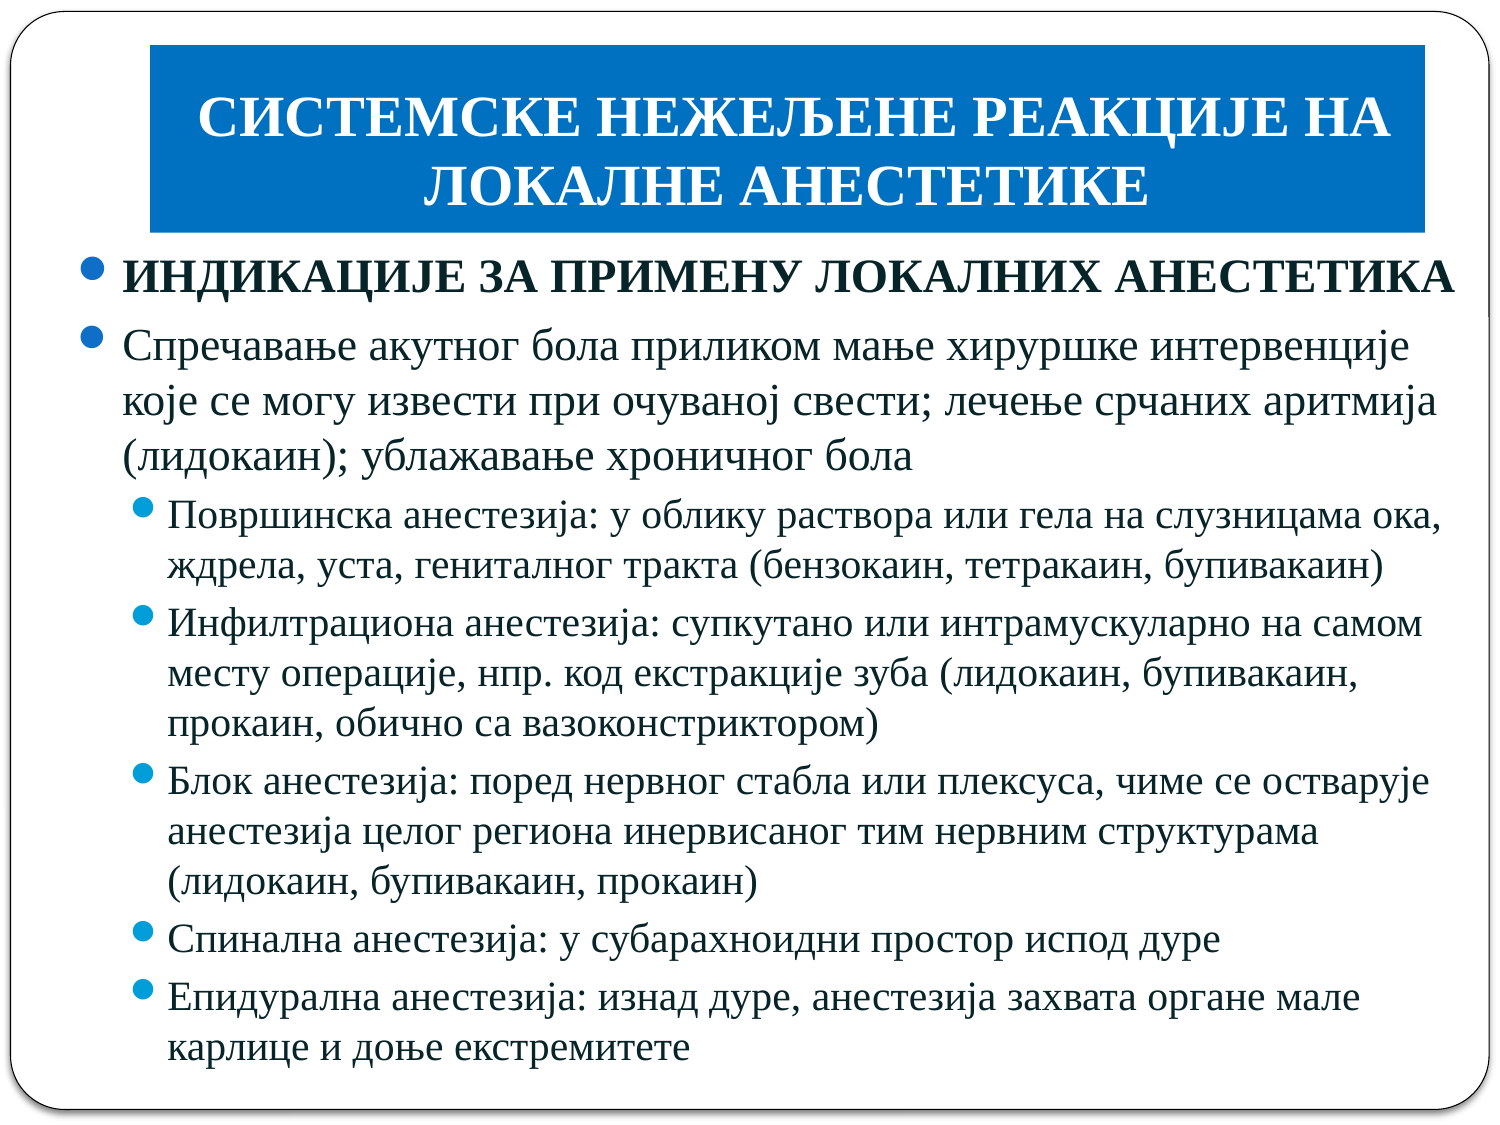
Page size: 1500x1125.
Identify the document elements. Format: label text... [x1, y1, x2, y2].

title СИСТЕМСКЕ НЕЖЕЉЕНЕ РЕАКЦИЈЕ НА ЛОКАЛНЕ АНЕСТЕТИКЕ [150, 45, 1425, 233]
list ИНДИКАЦИЈЕ ЗА ПРИМЕНУ ЛОКАЛНИХ АНЕСТЕТИКА Спречавање акутног бола приликом мање хируршке интервенције које се могу извести при очуваној свести; лечење срчаних аритмија (лидокаин); ублажавање хроничног бола Површинска анестезија: у облику раствора или гела на слузницама ока, ждрела, уста, гениталног тракта (бензокаин, тетракаин, бупивакаин) Инфилтрациона анестезија: супкутано или интрамускуларно на самом месту операције, нпр. код екстракције зуба (лидокаин, бупивакаин, прокаин, обично са вазоконстриктором) Блок анестезија: поред нервног стабла или плексуса, чиме се остварује анестезија целог региона инервисаног тим нервним структурама (лидокаин, бупивакаин, прокаин) Спинална анестезија: у субарахноидни простор испод дуре Епидурална анестезија: изнад дуре, анестезија захвата органе мале карлице и доње екстремитете [62, 237, 1475, 1100]
